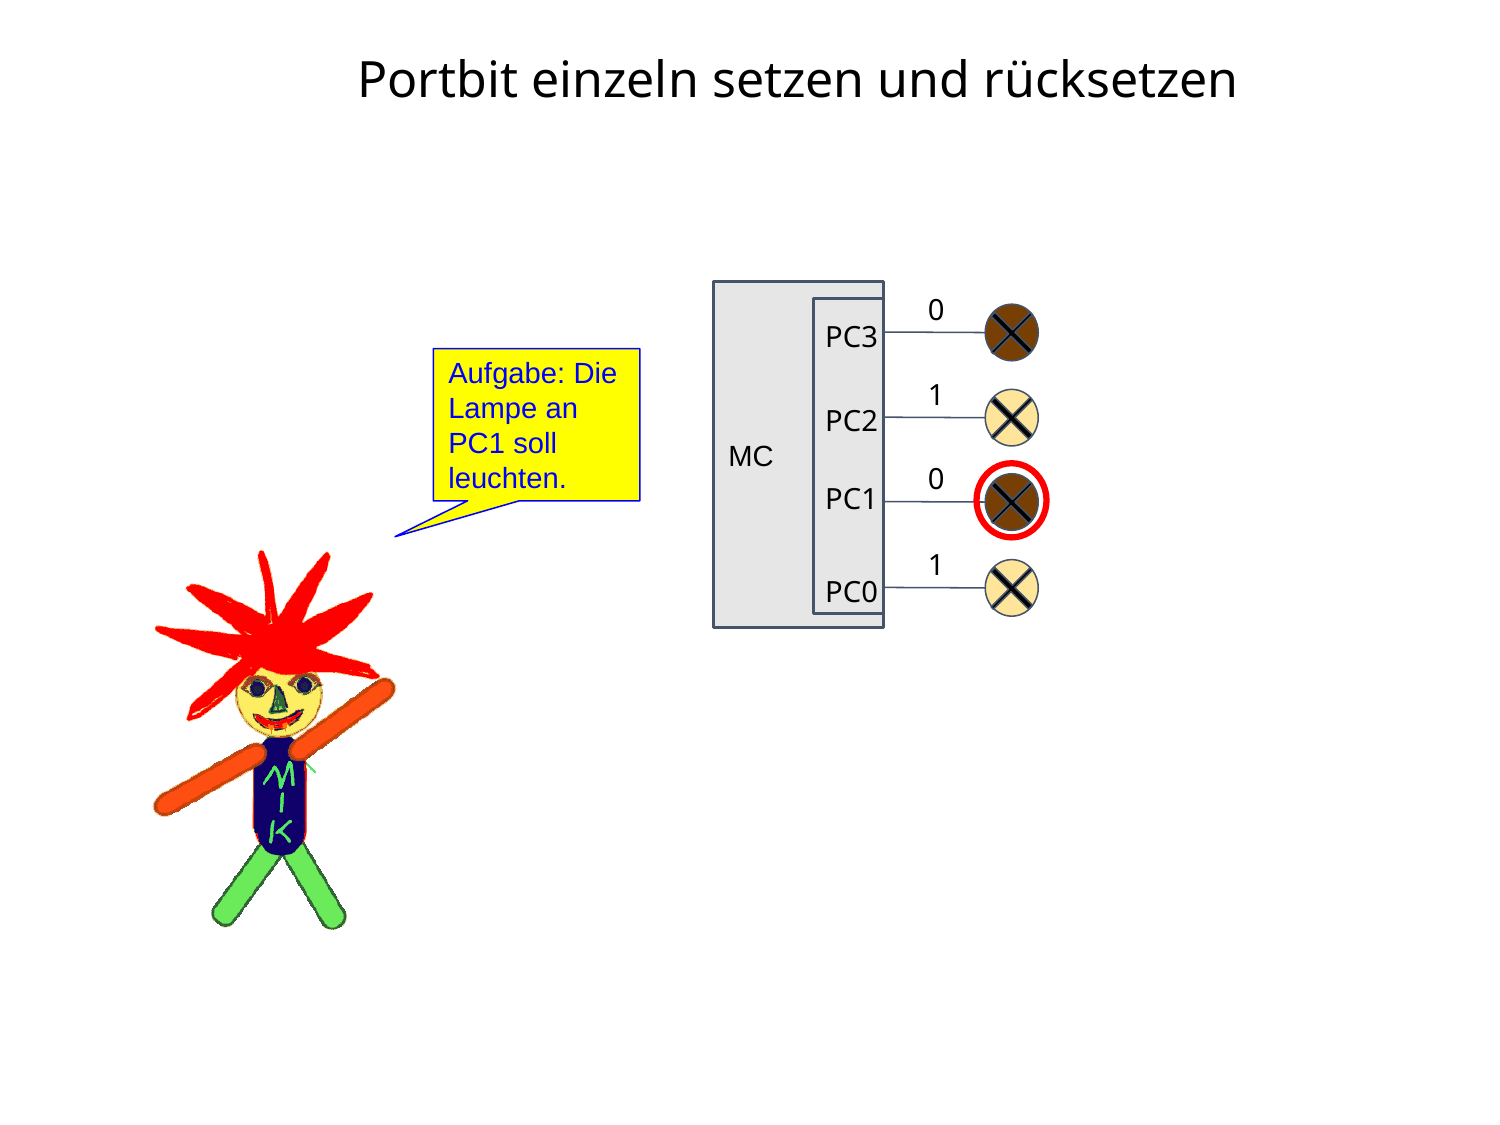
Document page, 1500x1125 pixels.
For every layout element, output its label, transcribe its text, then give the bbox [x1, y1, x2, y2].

text_box PC0 [810, 558, 877, 617]
picture [128, 540, 412, 939]
text_box MC [713, 281, 877, 628]
text_box [813, 298, 877, 614]
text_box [882, 531, 1051, 628]
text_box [882, 275, 1051, 360]
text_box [882, 360, 1051, 445]
title Portbit einzeln setzen und rücksetzen [160, 41, 1436, 116]
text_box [882, 445, 1051, 531]
text_box Aufgabe: Die Lampe an PC1 soll leuchten. [395, 348, 640, 537]
